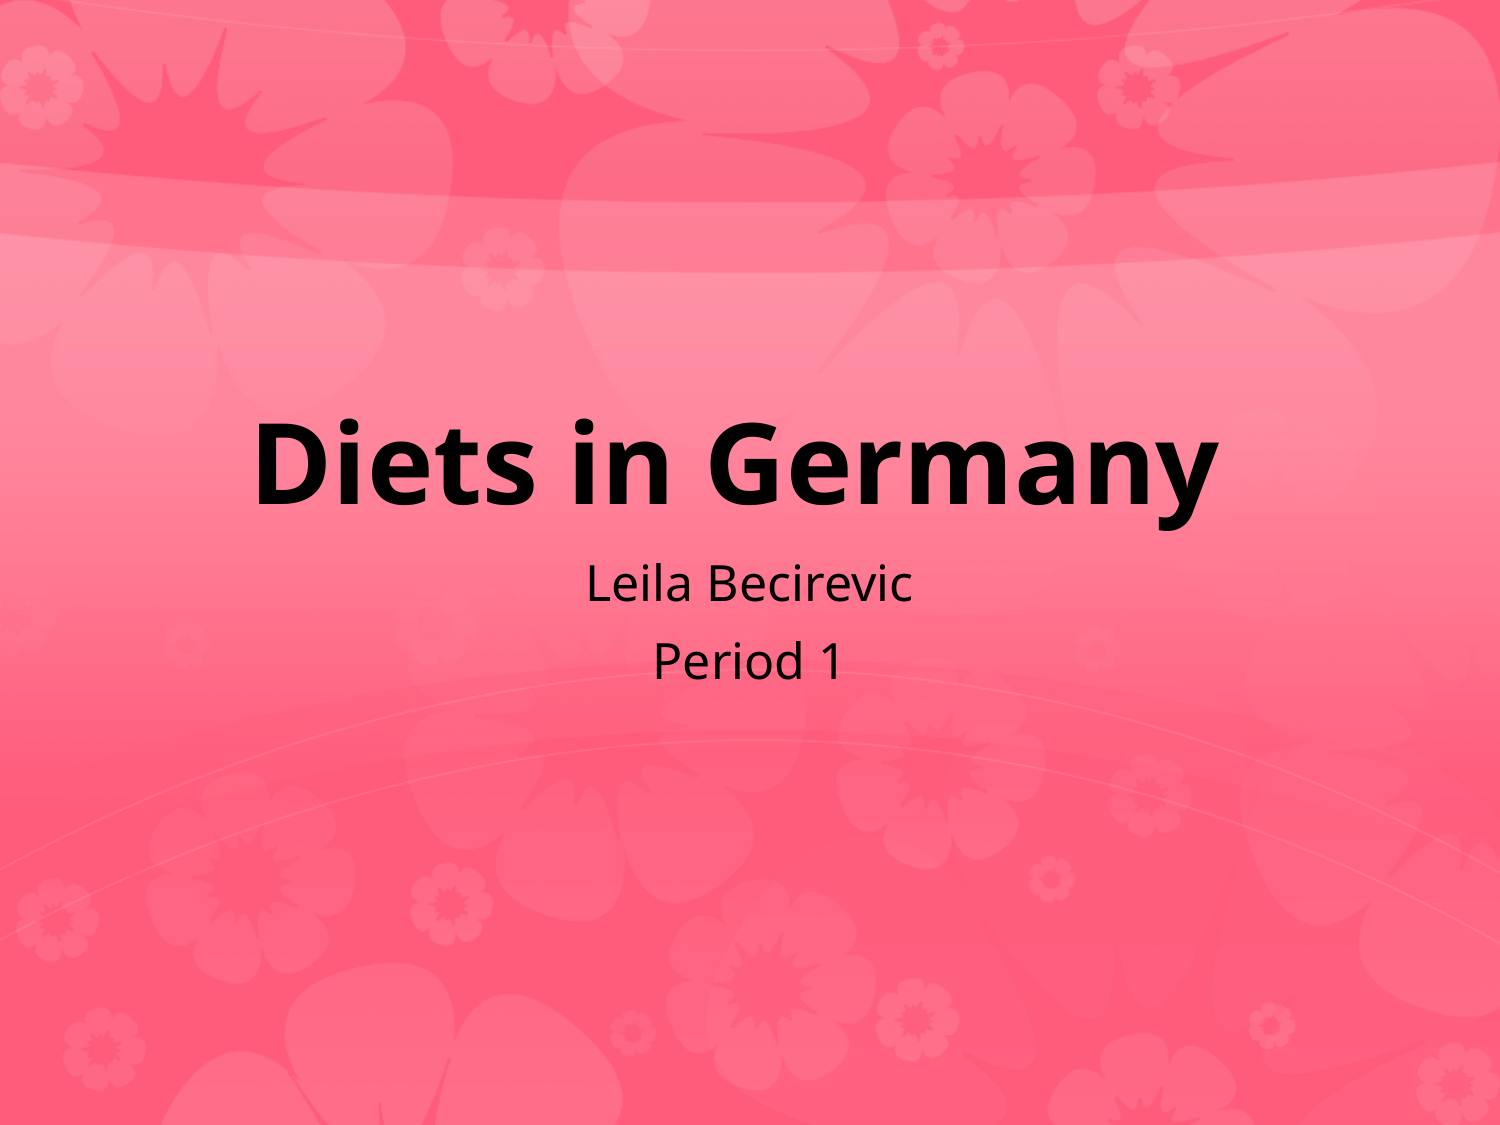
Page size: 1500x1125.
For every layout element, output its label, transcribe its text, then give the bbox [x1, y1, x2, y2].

subtitle Leila Becirevic Period 1 [127, 537, 1372, 825]
title Diets in Germany [127, 261, 1372, 537]
picture [0, 0, 1500, 1125]
